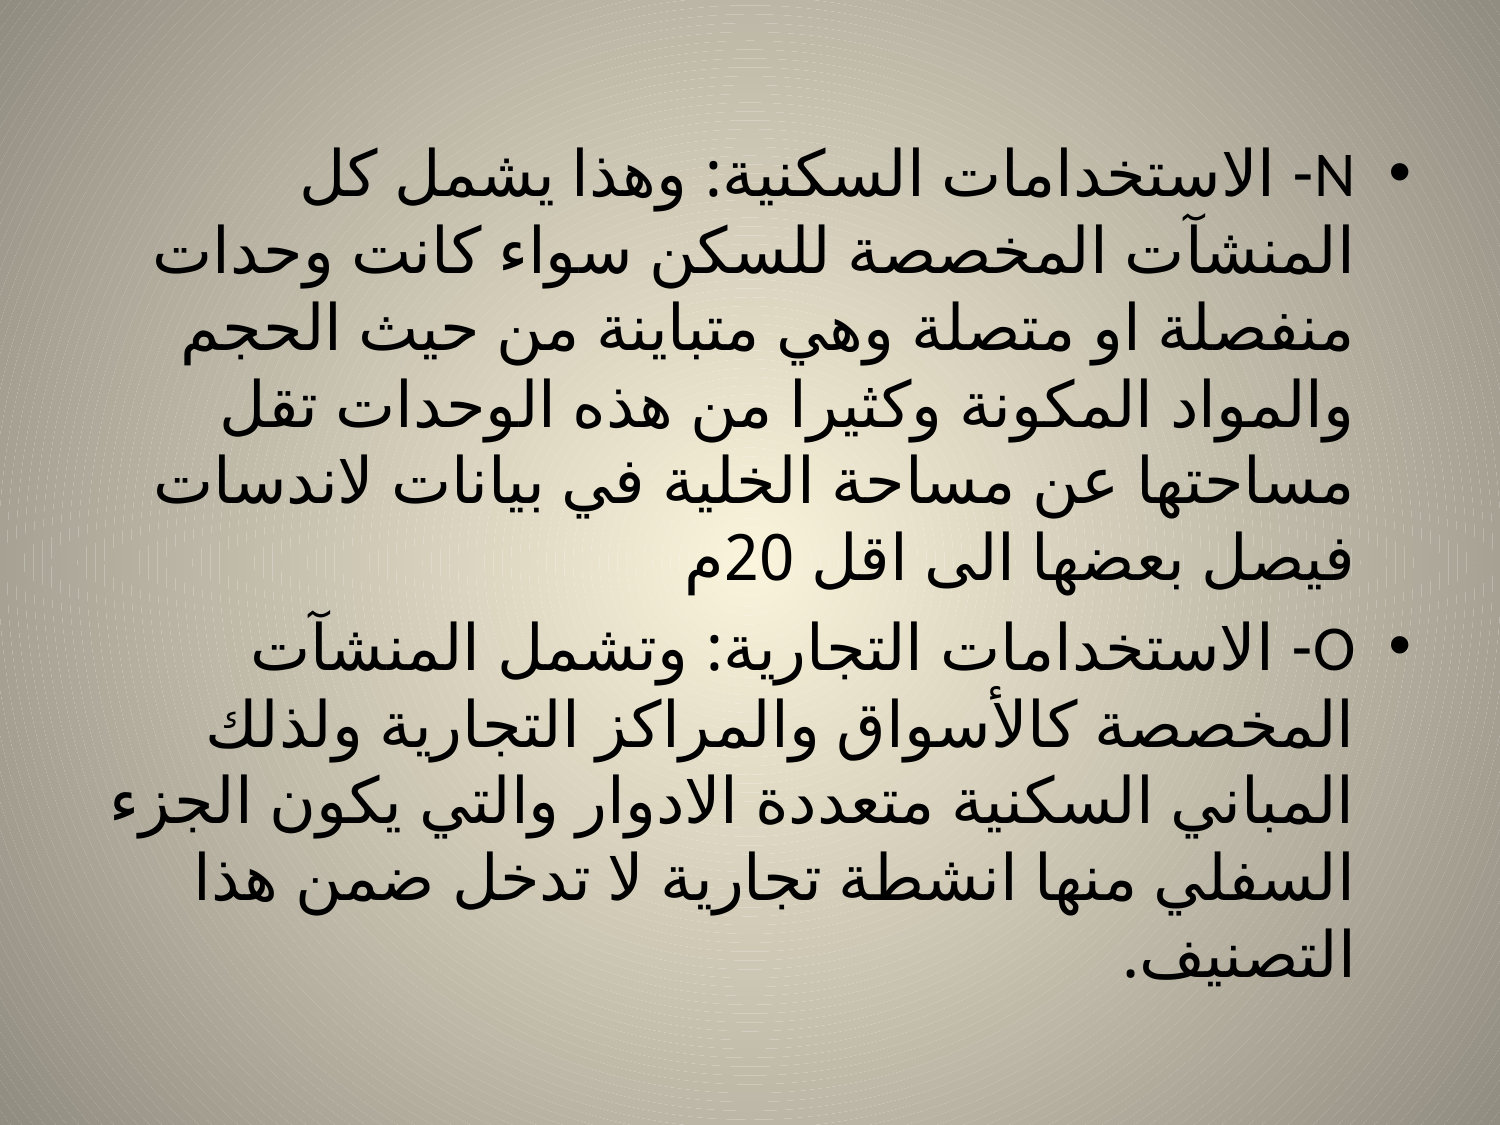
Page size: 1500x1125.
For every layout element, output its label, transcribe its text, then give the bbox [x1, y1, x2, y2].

list N- الاستخدامات السكنية: وهذا يشمل كل المنشآت المخصصة للسكن سواء كانت وحدات منفصلة او متصلة وهي متباينة من حيث الحجم والمواد المكونة وكثيرا من هذه الوحدات تقل مساحتها عن مساحة الخلية في بيانات لاندسات فيصل بعضها الى اقل 20م O- الاستخدامات التجارية: وتشمل المنشآت المخصصة كالأسواق والمراكز التجارية ولذلك المباني السكنية متعددة الادوار والتي يكون الجزء السفلي منها انشطة تجارية لا تدخل ضمن هذا التصنيف. [75, 125, 1425, 1005]
